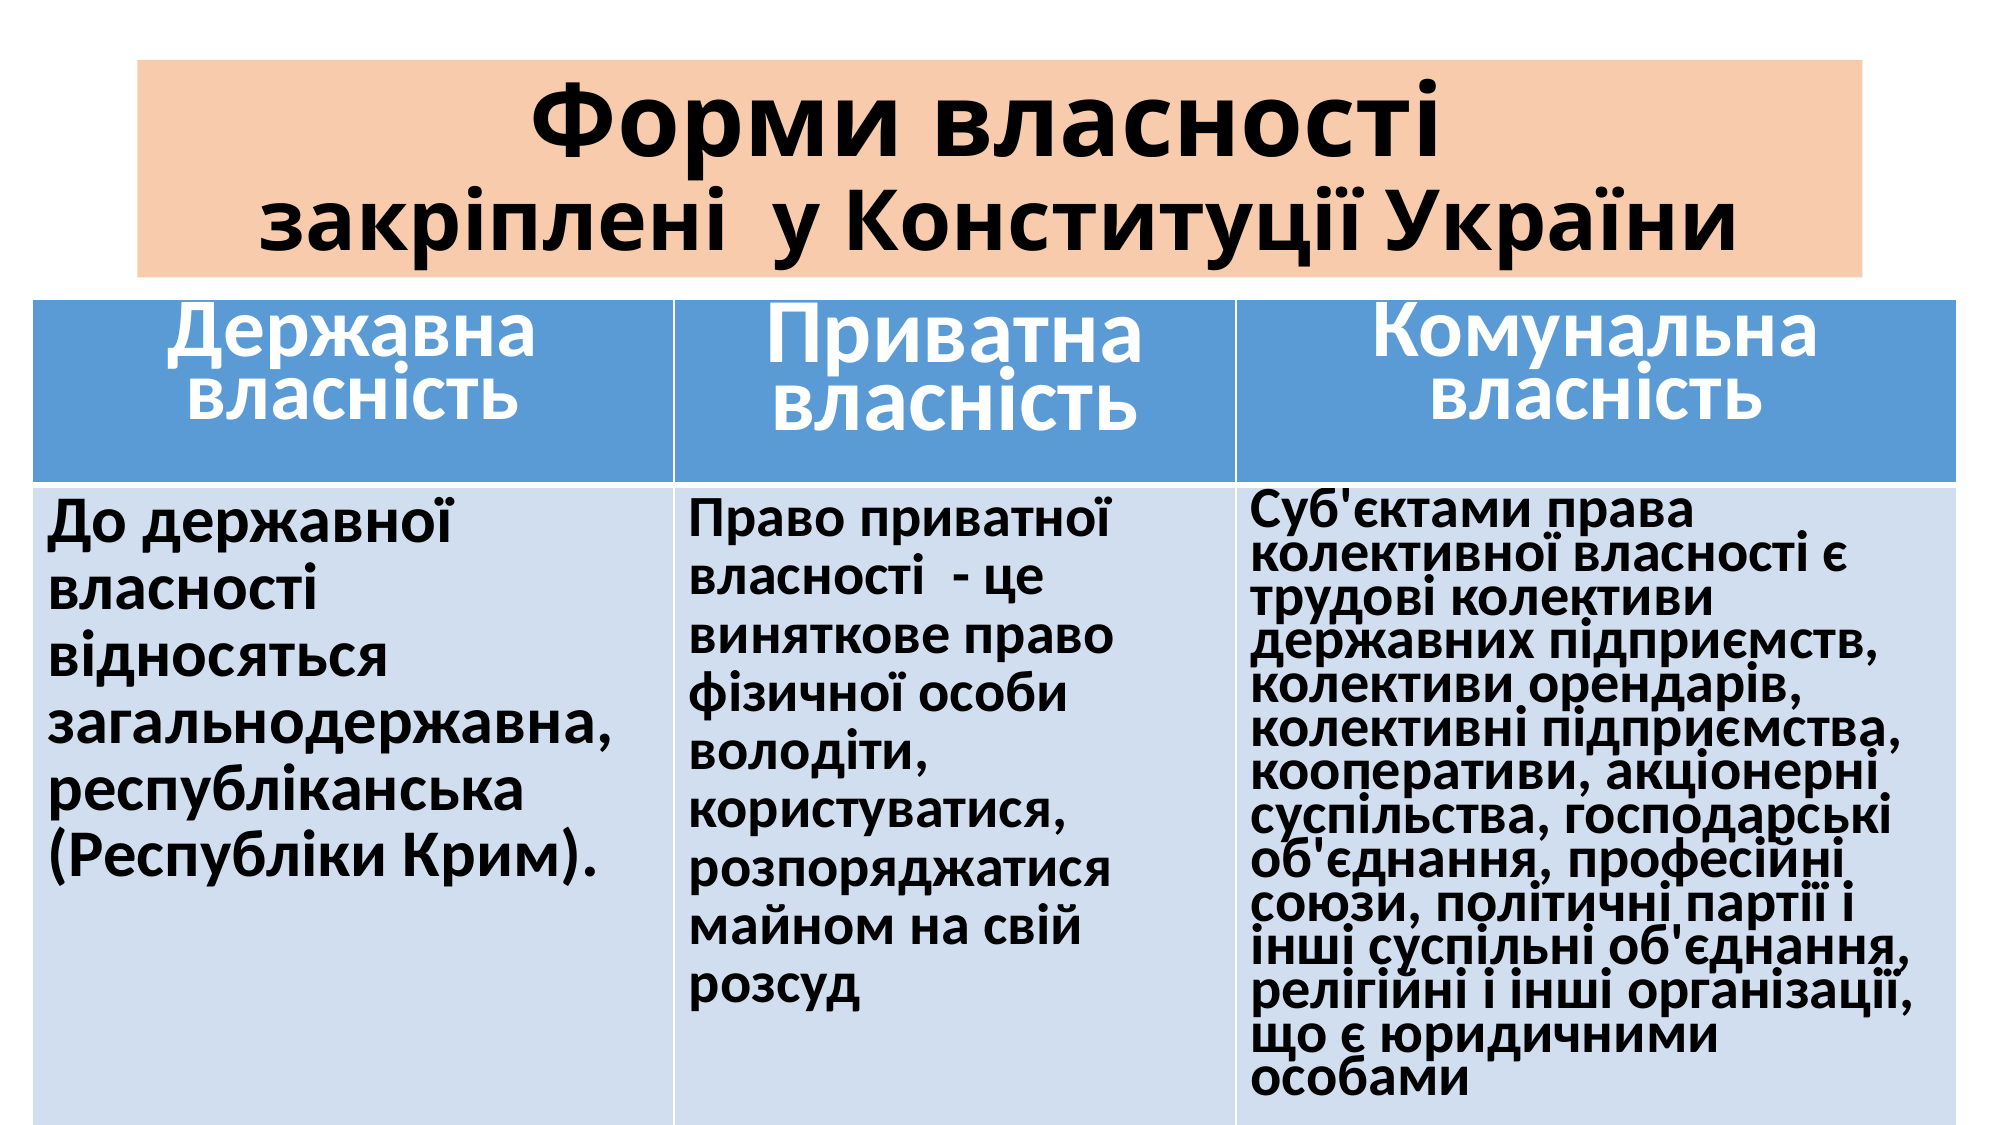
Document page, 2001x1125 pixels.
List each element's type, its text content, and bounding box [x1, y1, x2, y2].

table_cell Право приватної власності - це виняткове право фізичної особи володіти, користуватися, розпоряджатися майном на свій розсуд [675, 488, 1235, 1125]
title Форми власності закріплені у Конституції України [137, 59, 1863, 278]
table_header Комунальна власність [1237, 300, 1956, 482]
table_header Державна власність [33, 300, 673, 482]
table_cell Суб'єктами права колективної власності є трудові колективи державних підприємств, колективи орендарів, колективні підприємства, кооперативи, акціонерні суспільства, господарські об'єднання, професійні союзи, політичні партії і інші суспільні об'єднання, релігійні і інші організації, що є юридичними особами [1237, 488, 1956, 1125]
table_cell До державної власності відносяться загальнодержавна, республіканська (Республіки Крим). [33, 488, 673, 1125]
table_header Приватна власність [675, 300, 1235, 482]
